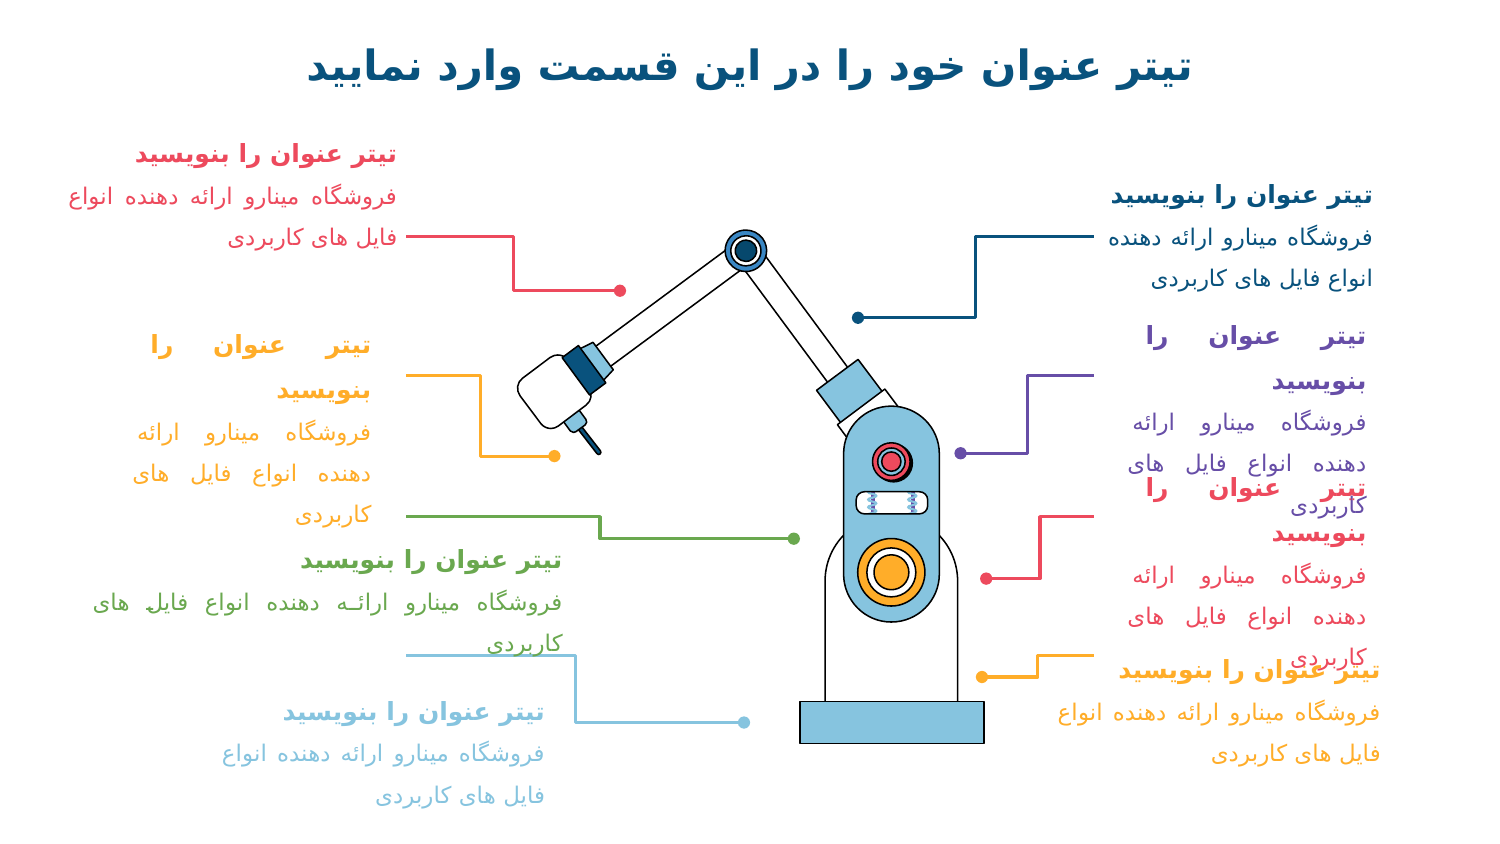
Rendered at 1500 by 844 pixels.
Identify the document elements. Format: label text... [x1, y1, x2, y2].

text_box تیتر عنوان را بنویسید فروشگاه مینارو ارائه دهنده انواع فایل های کاربردی [204, 672, 560, 815]
text_box تیتر عنوان را بنویسید فروشگاه مینارو ارائه دهنده انواع فایل های کاربردی [1091, 156, 1389, 299]
text_box تیتر عنوان را بنویسید فروشگاه مینارو ارائه دهنده انواع فایل های کاربردی [104, 306, 387, 521]
text_box تیتر عنوان را بنویسید فروشگاه مینارو ارائه دهنده انواع فایل های کاربردی [49, 115, 413, 258]
text_box تیتر عنوان خود را در این قسمت وارد نمایید [0, 6, 1500, 96]
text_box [515, 229, 985, 234]
text_box تیتر عنوان را بنویسید فروشگاه مینارو ارائه دهنده انواع فایل های کاربردی [1039, 631, 1396, 774]
text_box تیتر عنوان را بنویسید فروشگاه مینارو ارائه دهنده انواع فایل های کاربردی [1099, 449, 1382, 631]
text_box تیتر عنوان را بنویسید فروشگاه مینارو ارائه دهنده انواع فایل های کاربردی [68, 521, 400, 664]
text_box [515, 732, 985, 744]
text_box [405, 236, 1094, 723]
text_box تیتر عنوان را بنویسید فروشگاه مینارو ارائه دهنده انواع فایل های کاربردی [1099, 297, 1382, 449]
